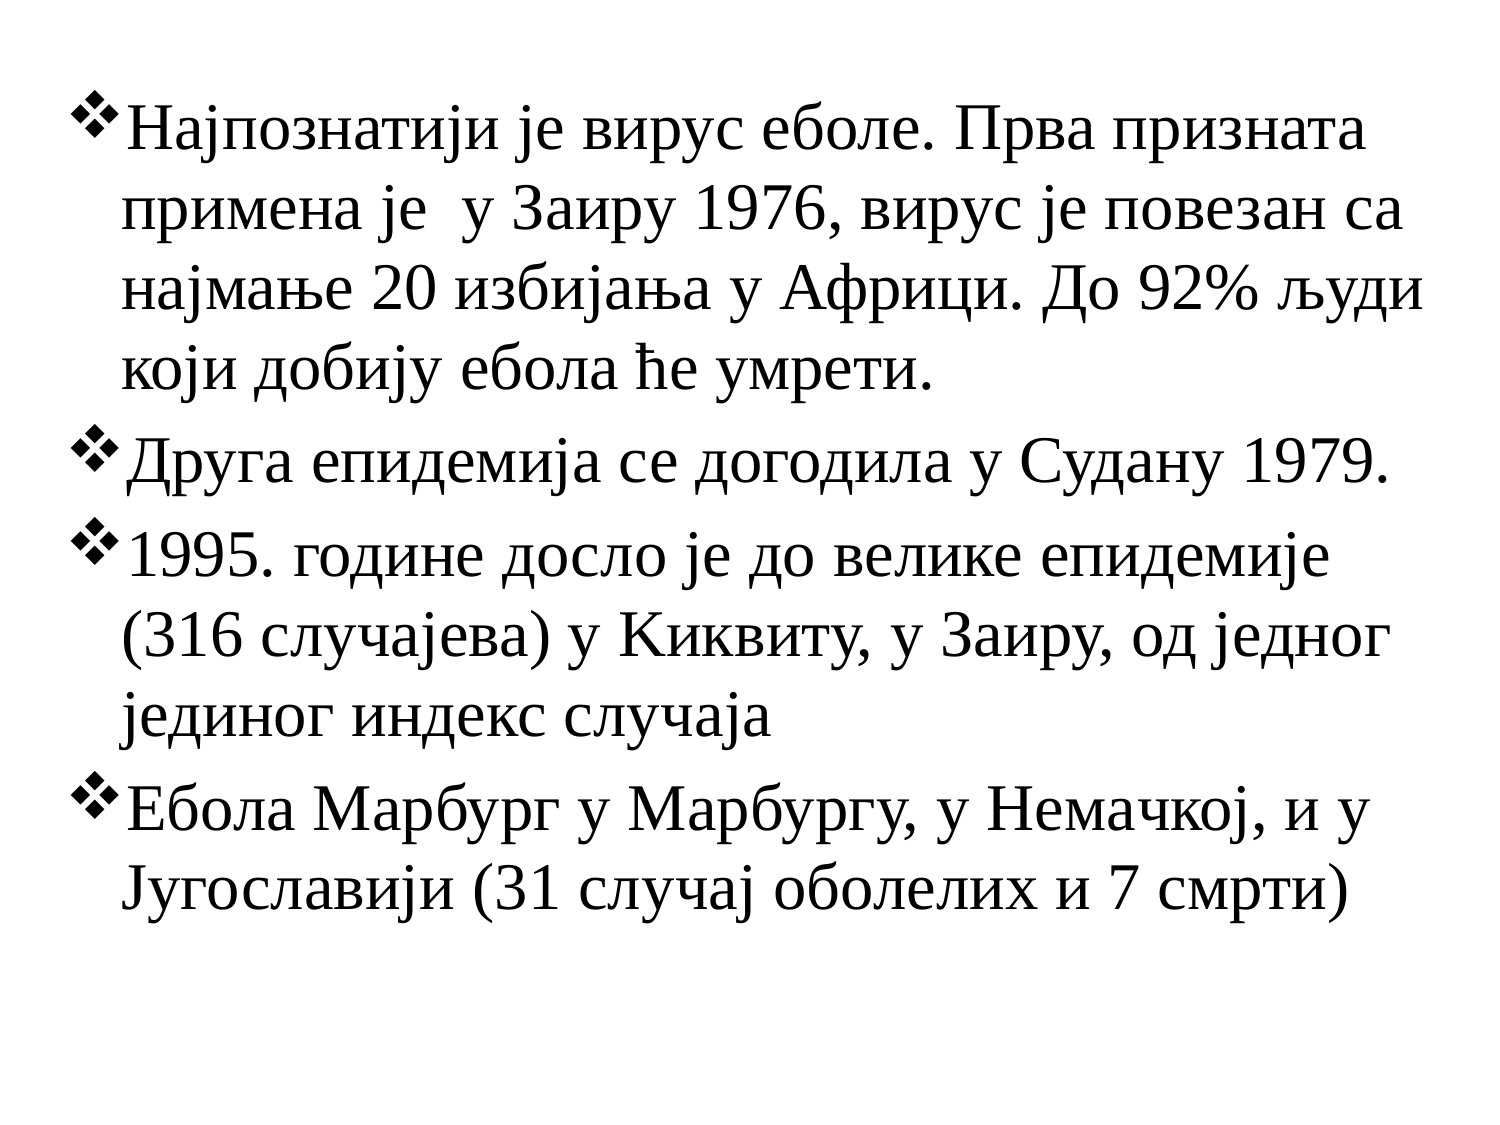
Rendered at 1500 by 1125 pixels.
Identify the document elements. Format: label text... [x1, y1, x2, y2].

list Најпознатији је вирус еболе. Прва призната примена је у Заиру 1976, вирус је повезан са најмање 20 избијања у Африци. До 92% људи који добију ебола ће умрети. Друга епидемија се догодила у Судану 1979. 1995. године досло је до велике епидемије (316 случајева) у Kиквиту, у Заиру, од једног јединог индекс случаја Ебола Марбург у Марбургу, у Немачкој, и у Југославији (31 случај оболелих и 7 смрти) [50, 75, 1475, 1088]
